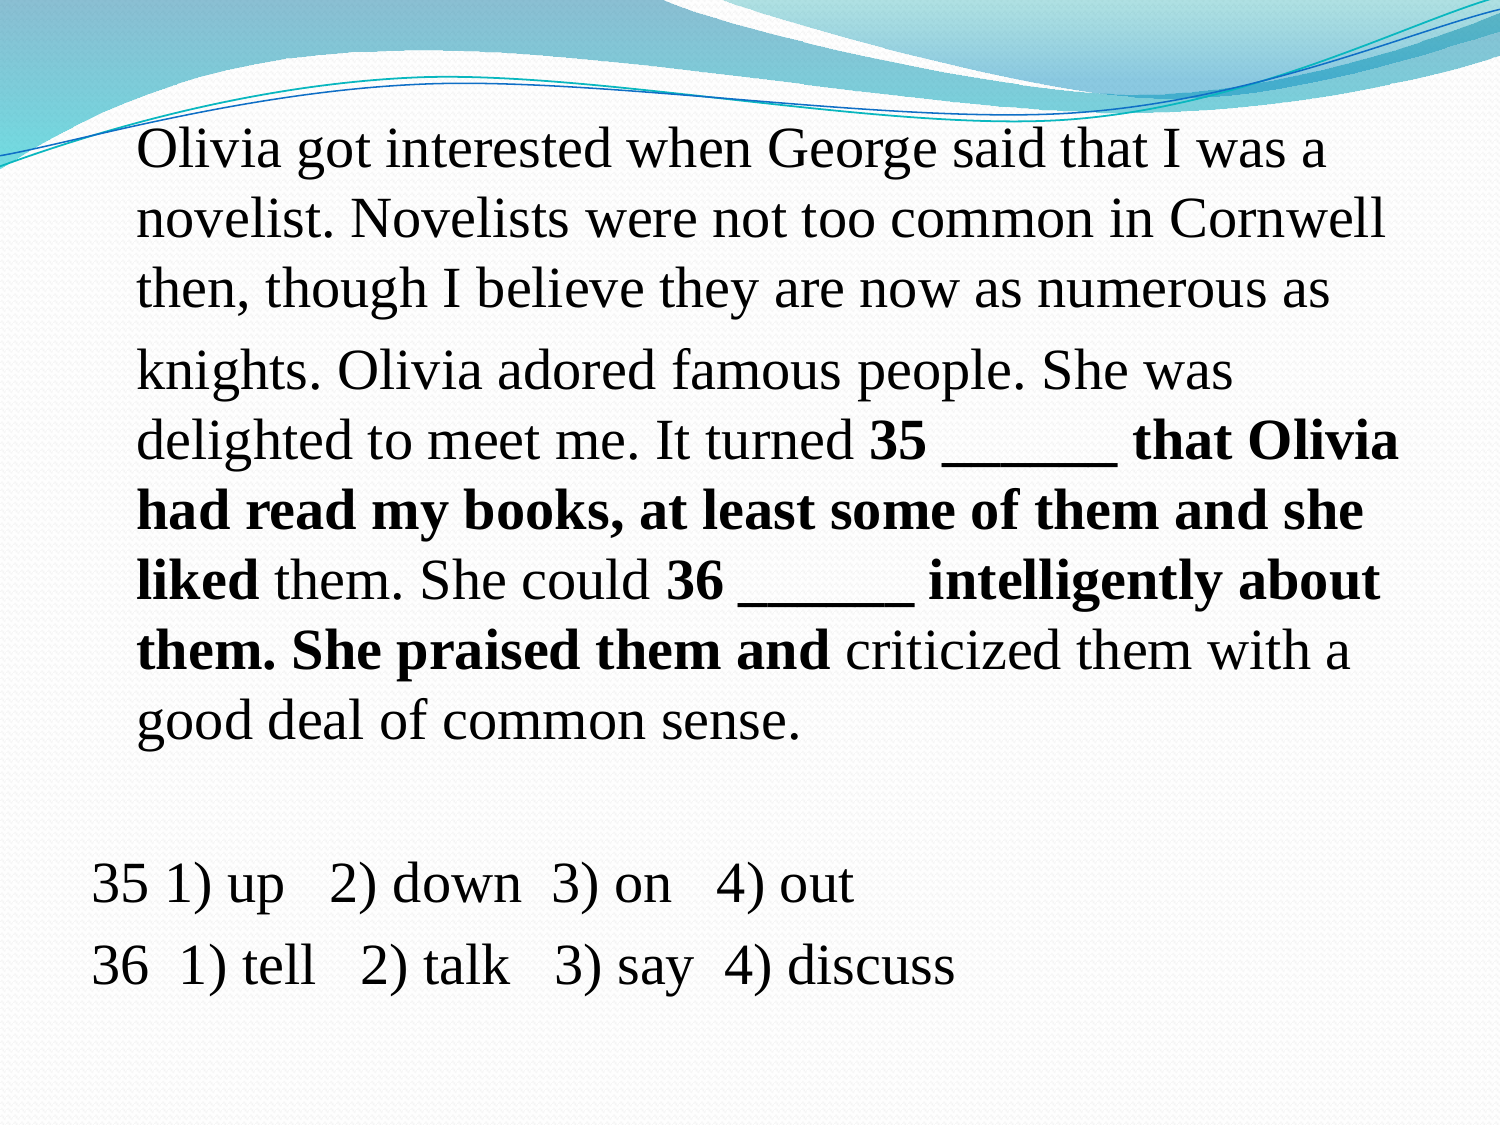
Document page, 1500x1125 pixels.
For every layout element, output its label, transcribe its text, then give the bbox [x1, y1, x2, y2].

list Olivia got interested when George said that I was a novelist. Novelists were not too common in Cornwell then, though I believe they are now as numerous as knights. Olivia adored famous people. She was delighted to meet me. It turned 35 ______ that Olivia had read my books, at least some of them and she liked them. She could 36 ______ intelligently about them. She praised them and criticized them with a good deal of common sense. 35 1) up 2) down 3) on 4) out 36 1) tell 2) talk 3) say 4) discuss [76, 101, 1425, 1038]
